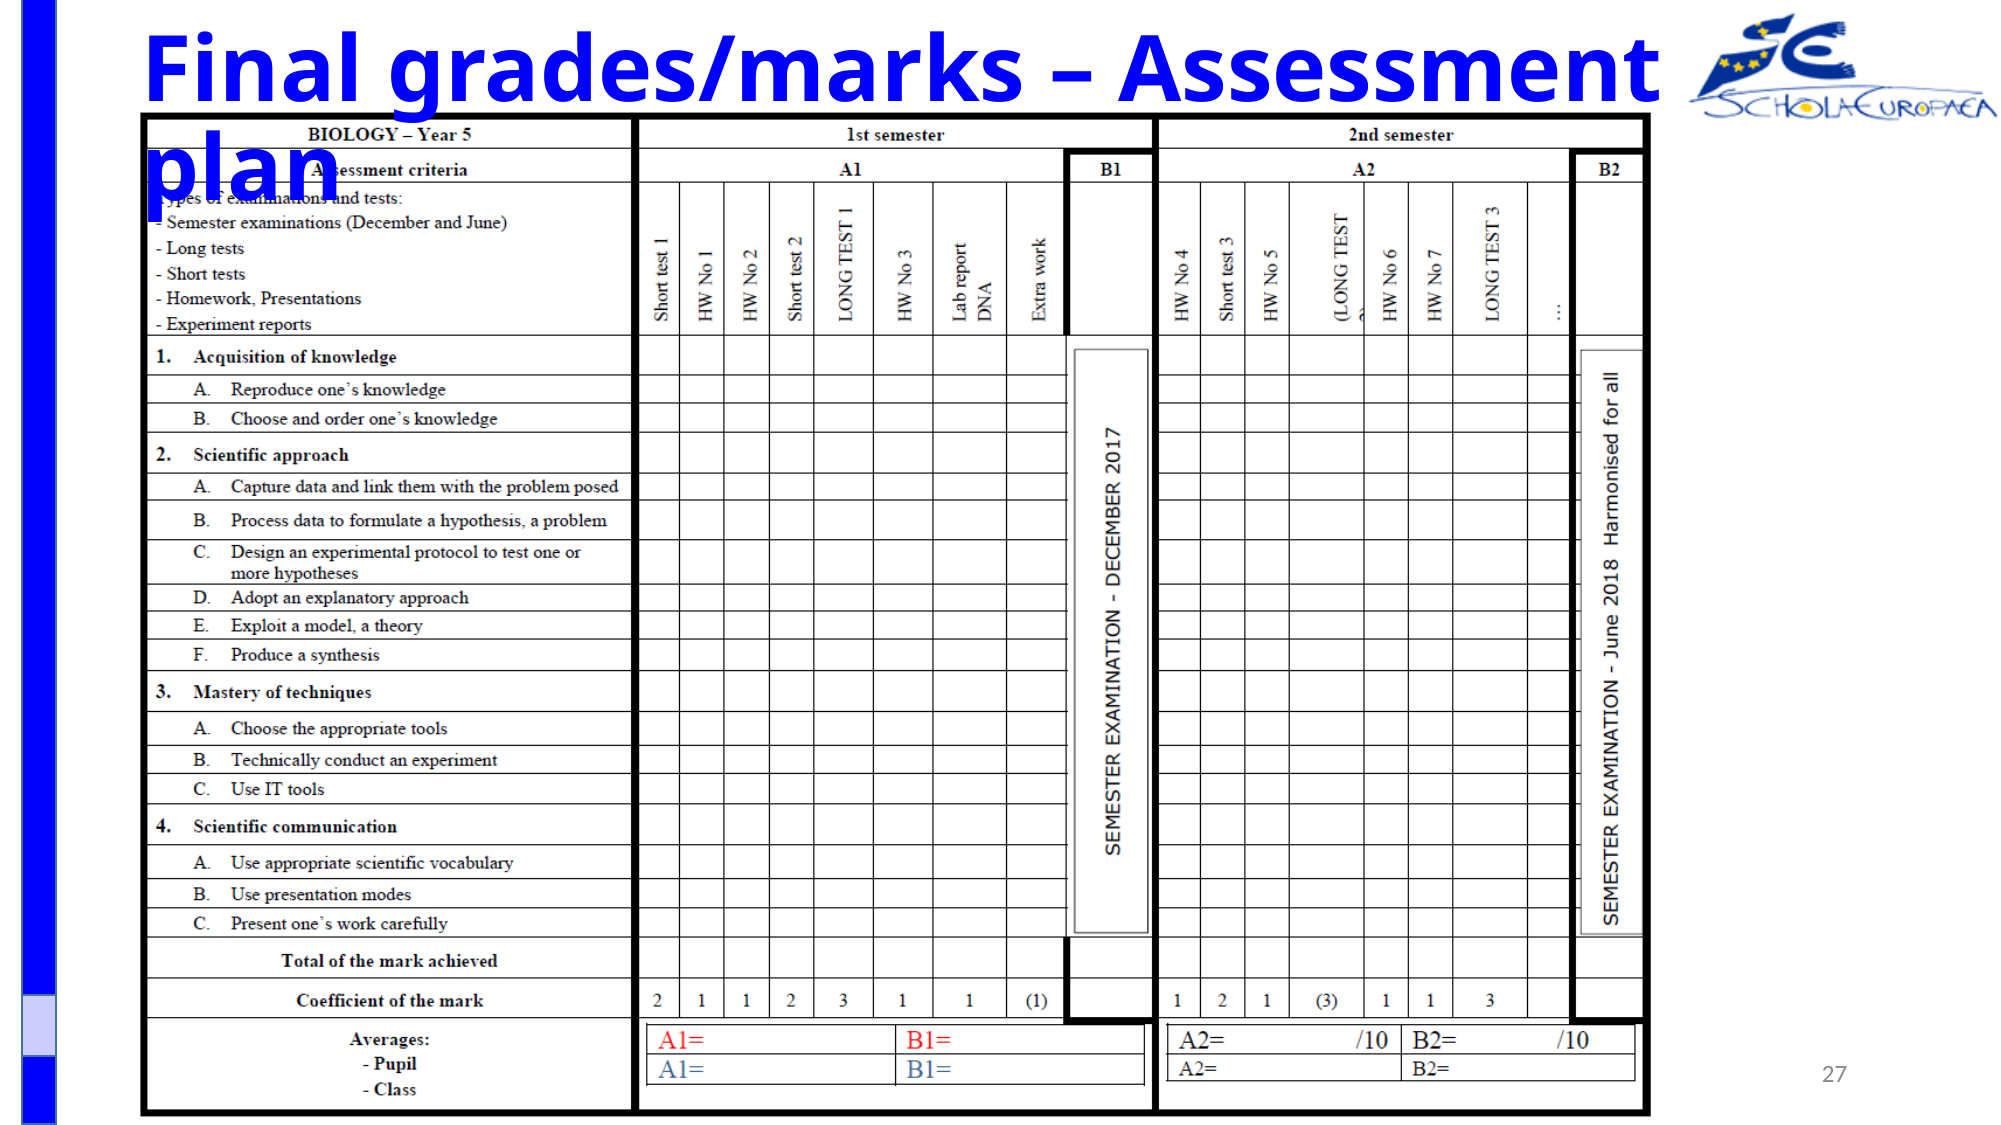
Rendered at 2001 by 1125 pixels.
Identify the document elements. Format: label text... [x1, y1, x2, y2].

text_box Final grades/marks – Assessment plan [126, 14, 1688, 203]
text_box [21, 1057, 57, 1125]
text_box [21, 0, 57, 994]
picture [137, 108, 1658, 1125]
text_box [21, 994, 57, 1057]
slide_number 27 [1658, 1042, 1863, 1103]
picture [1687, 11, 2000, 123]
